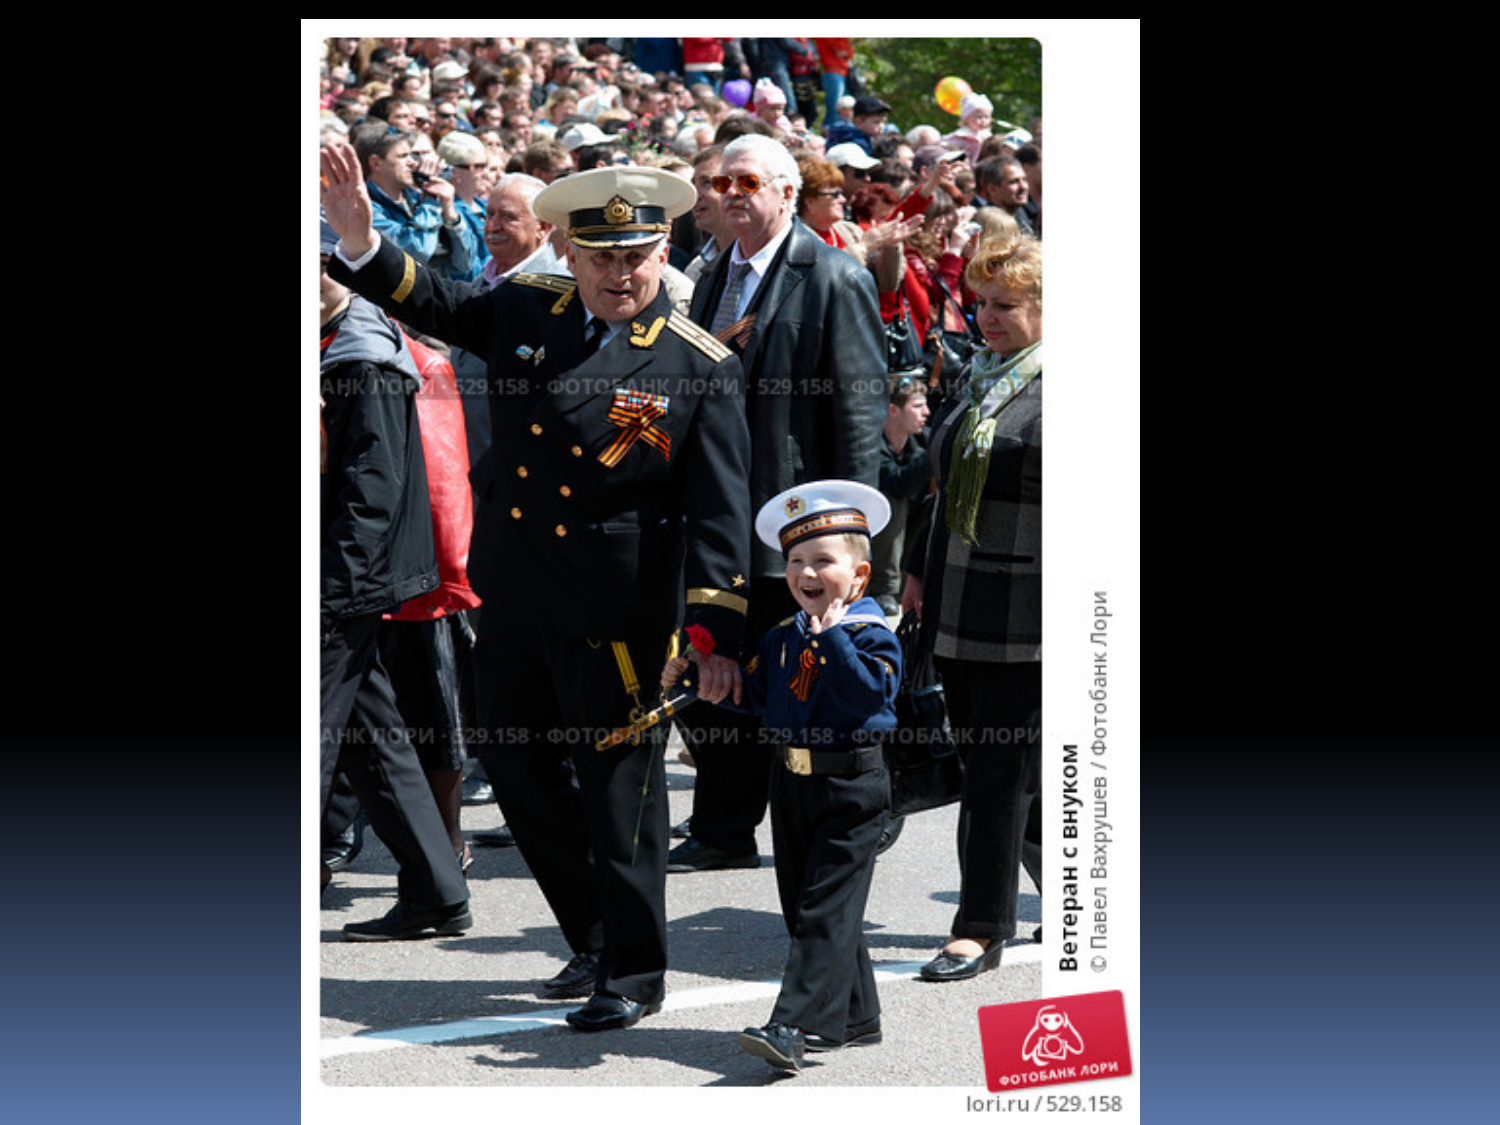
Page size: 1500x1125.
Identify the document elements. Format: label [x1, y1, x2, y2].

picture [300, 18, 1141, 1125]
